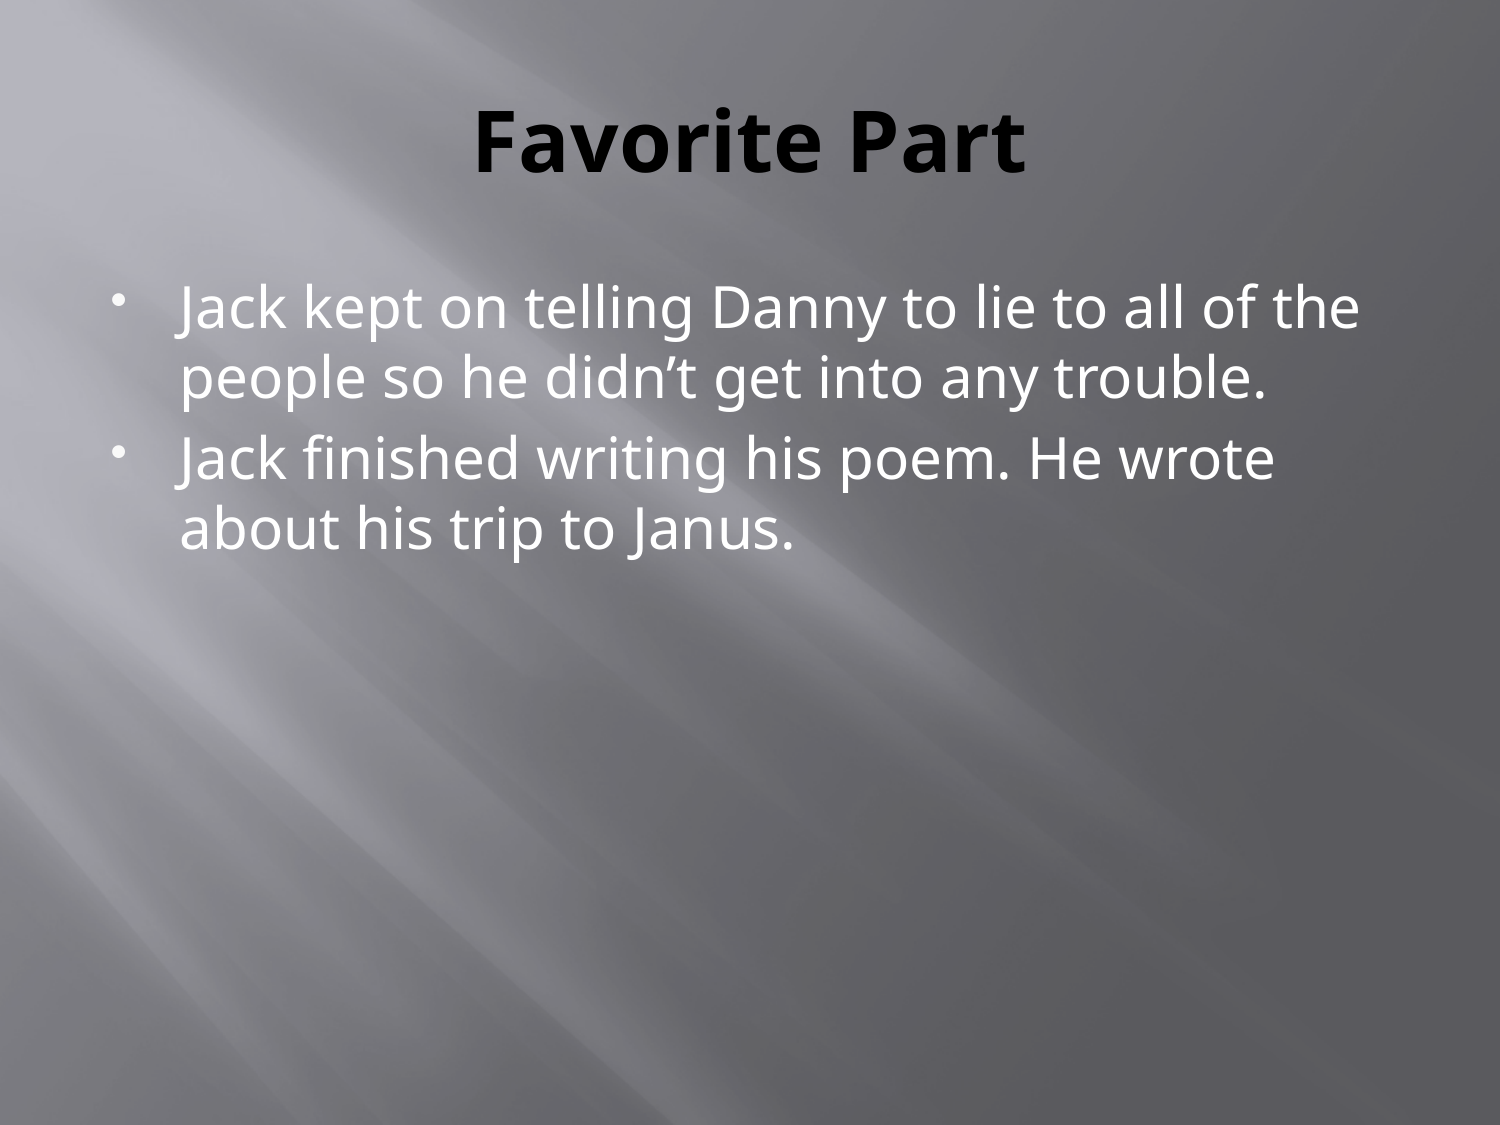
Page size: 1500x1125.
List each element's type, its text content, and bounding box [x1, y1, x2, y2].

title Favorite Part [75, 45, 1425, 233]
list Jack kept on telling Danny to lie to all of the people so he didn’t get into any trouble. Jack finished writing his poem. He wrote about his trip to Janus. [75, 262, 1425, 1035]
